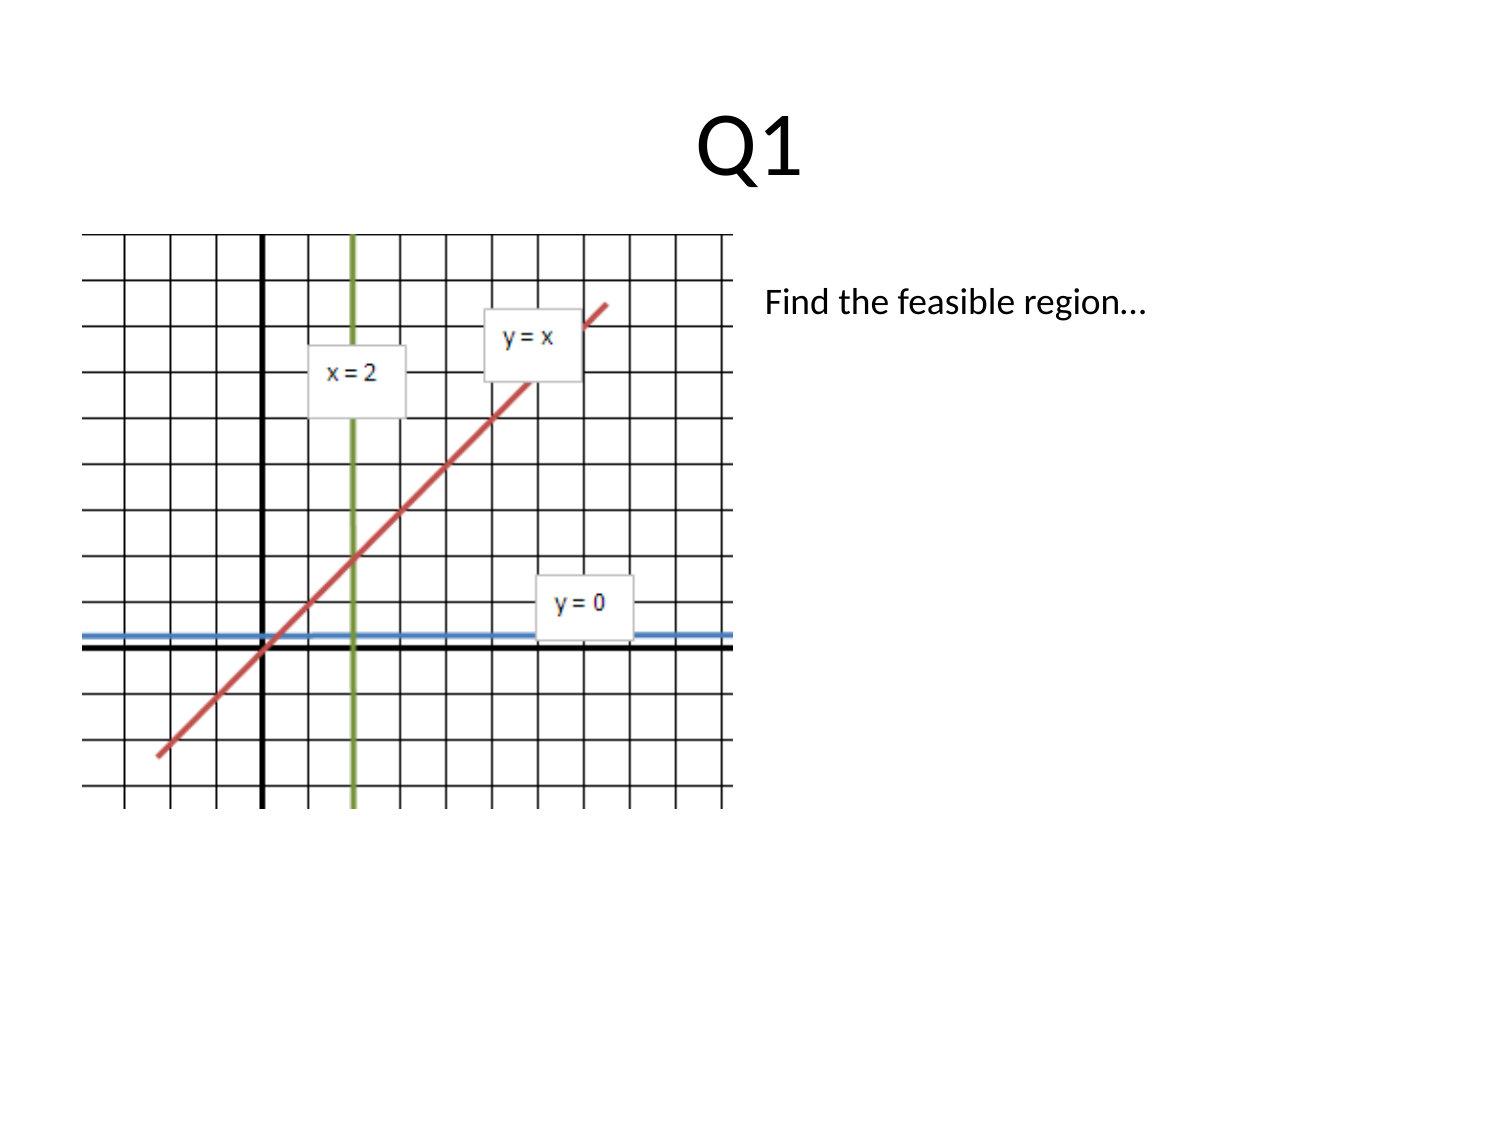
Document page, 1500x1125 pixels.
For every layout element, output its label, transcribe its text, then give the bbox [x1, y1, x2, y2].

text_box Find the feasible region… [749, 269, 1500, 510]
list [81, 234, 733, 809]
title Q1 [75, 45, 1425, 233]
